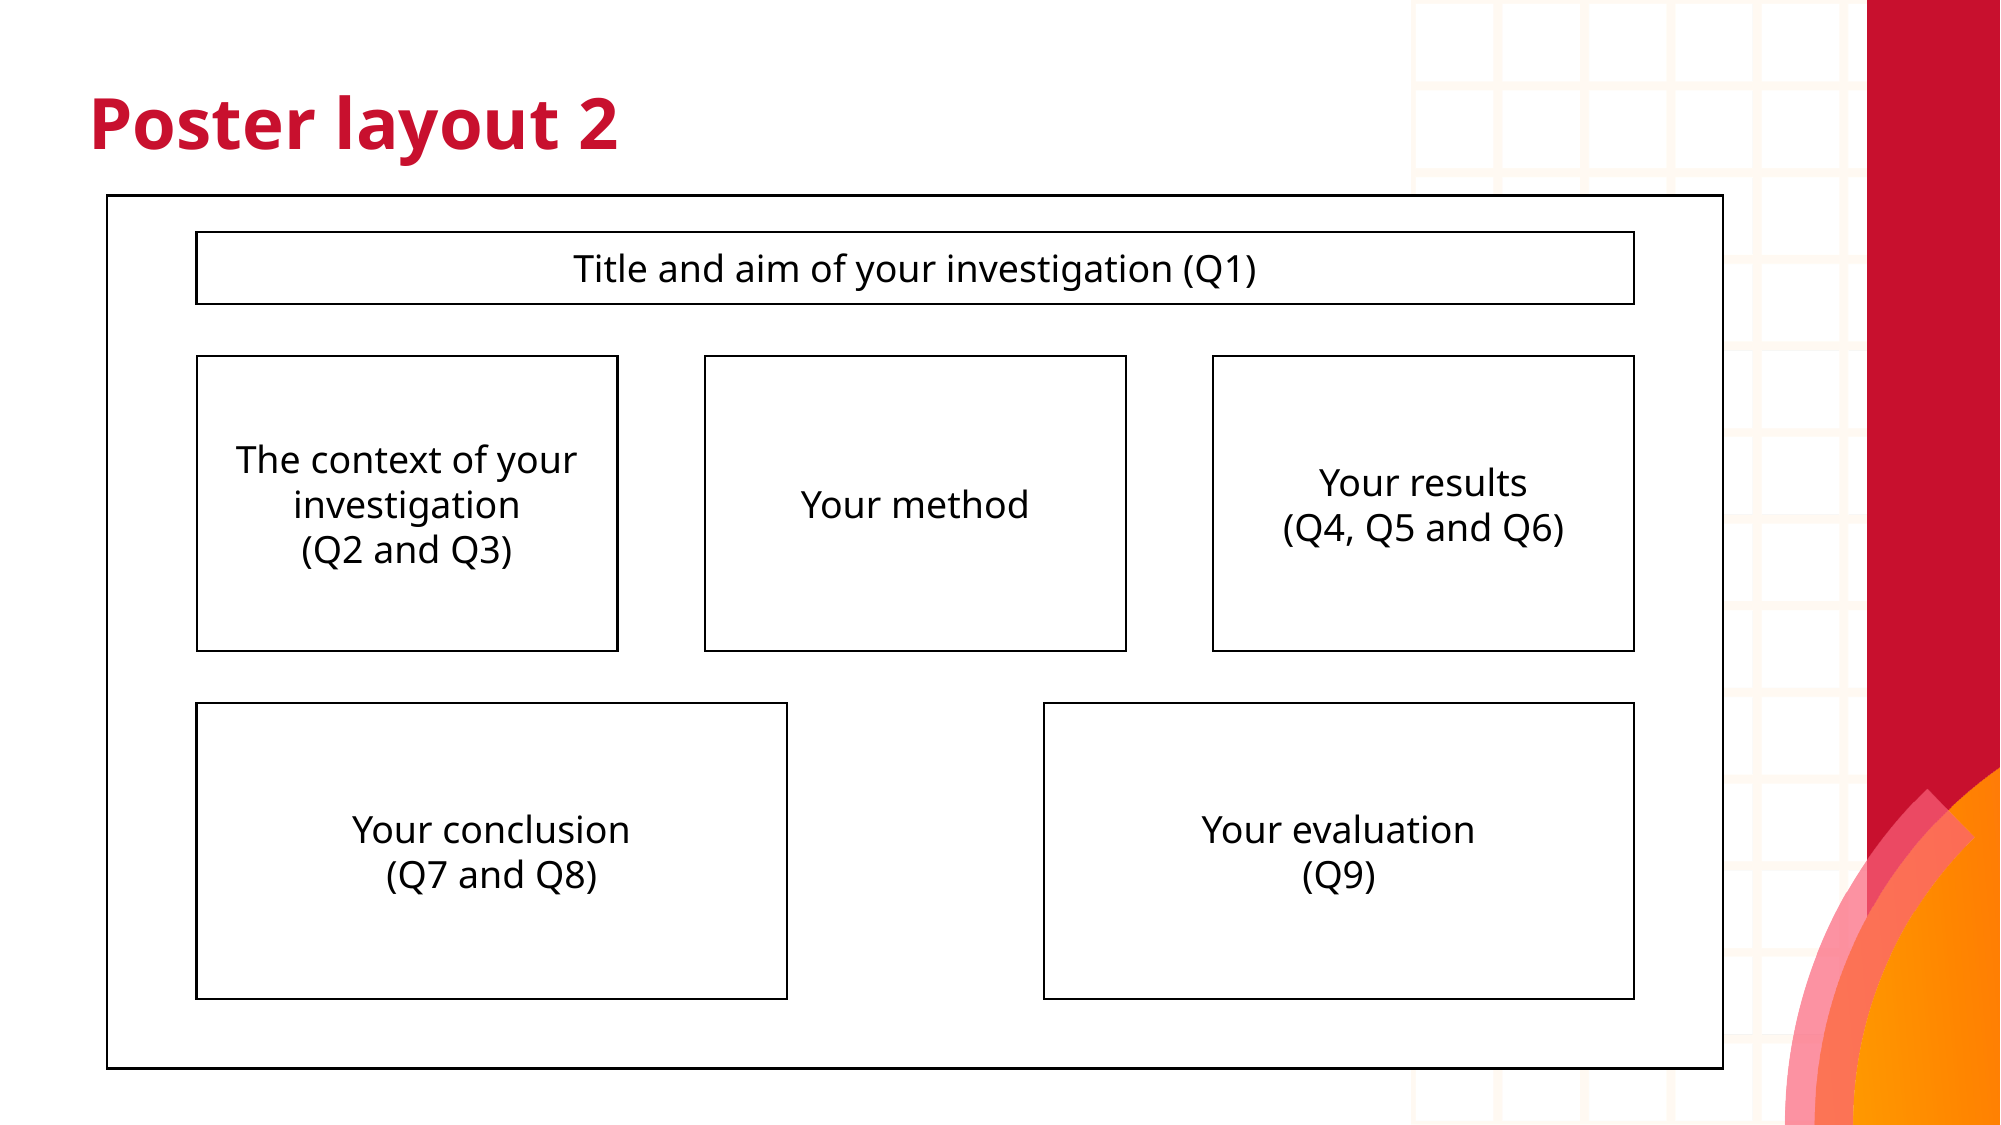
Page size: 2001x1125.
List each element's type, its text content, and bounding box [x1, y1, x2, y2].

text_box Your method [704, 355, 1127, 652]
picture [1411, 0, 2000, 1125]
text_box Your results (Q4, Q5 and Q6) [1212, 355, 1635, 652]
text_box Title and aim of your investigation (Q1) [195, 231, 1635, 305]
text_box Your conclusion (Q7 and Q8) [195, 702, 788, 1000]
text_box The context of your investigation (Q2 and Q3) [196, 355, 619, 652]
title Poster layout 2 [88, 88, 1743, 161]
text_box Your evaluation (Q9) [1043, 702, 1635, 1000]
text_box [106, 194, 1724, 1070]
